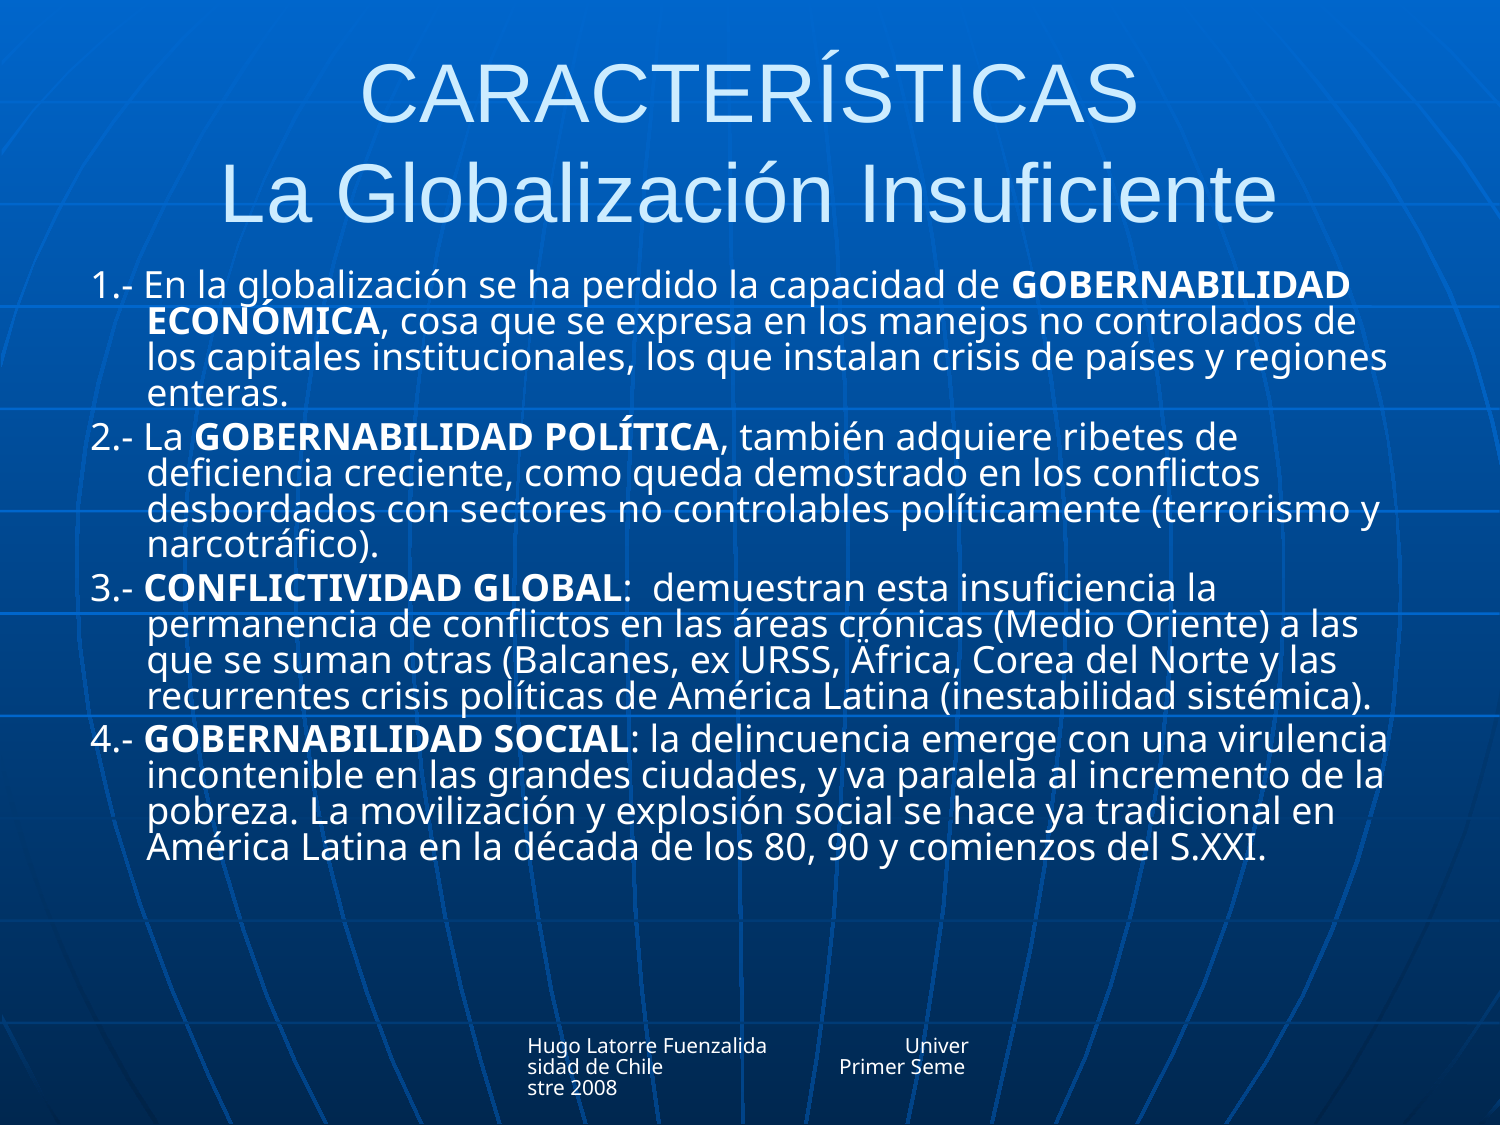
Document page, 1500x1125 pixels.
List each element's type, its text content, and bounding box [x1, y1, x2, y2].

title CARACTERÍSTICAS La Globalización Insuficiente [74, 45, 1426, 233]
list 1.- En la globalización se ha perdido la capacidad de GOBERNABILIDAD ECONÓMICA, cosa que se expresa en los manejos no controlados de los capitales institucionales, los que instalan crisis de países y regiones enteras. 2.- La GOBERNABILIDAD POLÍTICA, también adquiere ribetes de deficiencia creciente, como queda demostrado en los conflictos desbordados con sectores no controlables políticamente (terrorismo y narcotráfico). 3.- CONFLICTIVIDAD GLOBAL: demuestran esta insuficiencia la permanencia de conflictos en las áreas crónicas (Medio Oriente) a las que se suman otras (Balcanes, ex URSS, Äfrica, Corea del Norte y las recurrentes crisis políticas de América Latina (inestabilidad sistémica). 4.- GOBERNABILIDAD SOCIAL: la delincuencia emerge con una virulencia incontenible en las grandes ciudades, y va paralela al incremento de la pobreza. La movilización y explosión social se hace ya tradicional en América Latina en la década de los 80, 90 y comienzos del S.XXI. [74, 262, 1426, 1006]
footer Hugo Latorre Fuenzalida Universidad de Chile Primer Semestre 2008 [512, 1024, 988, 1101]
